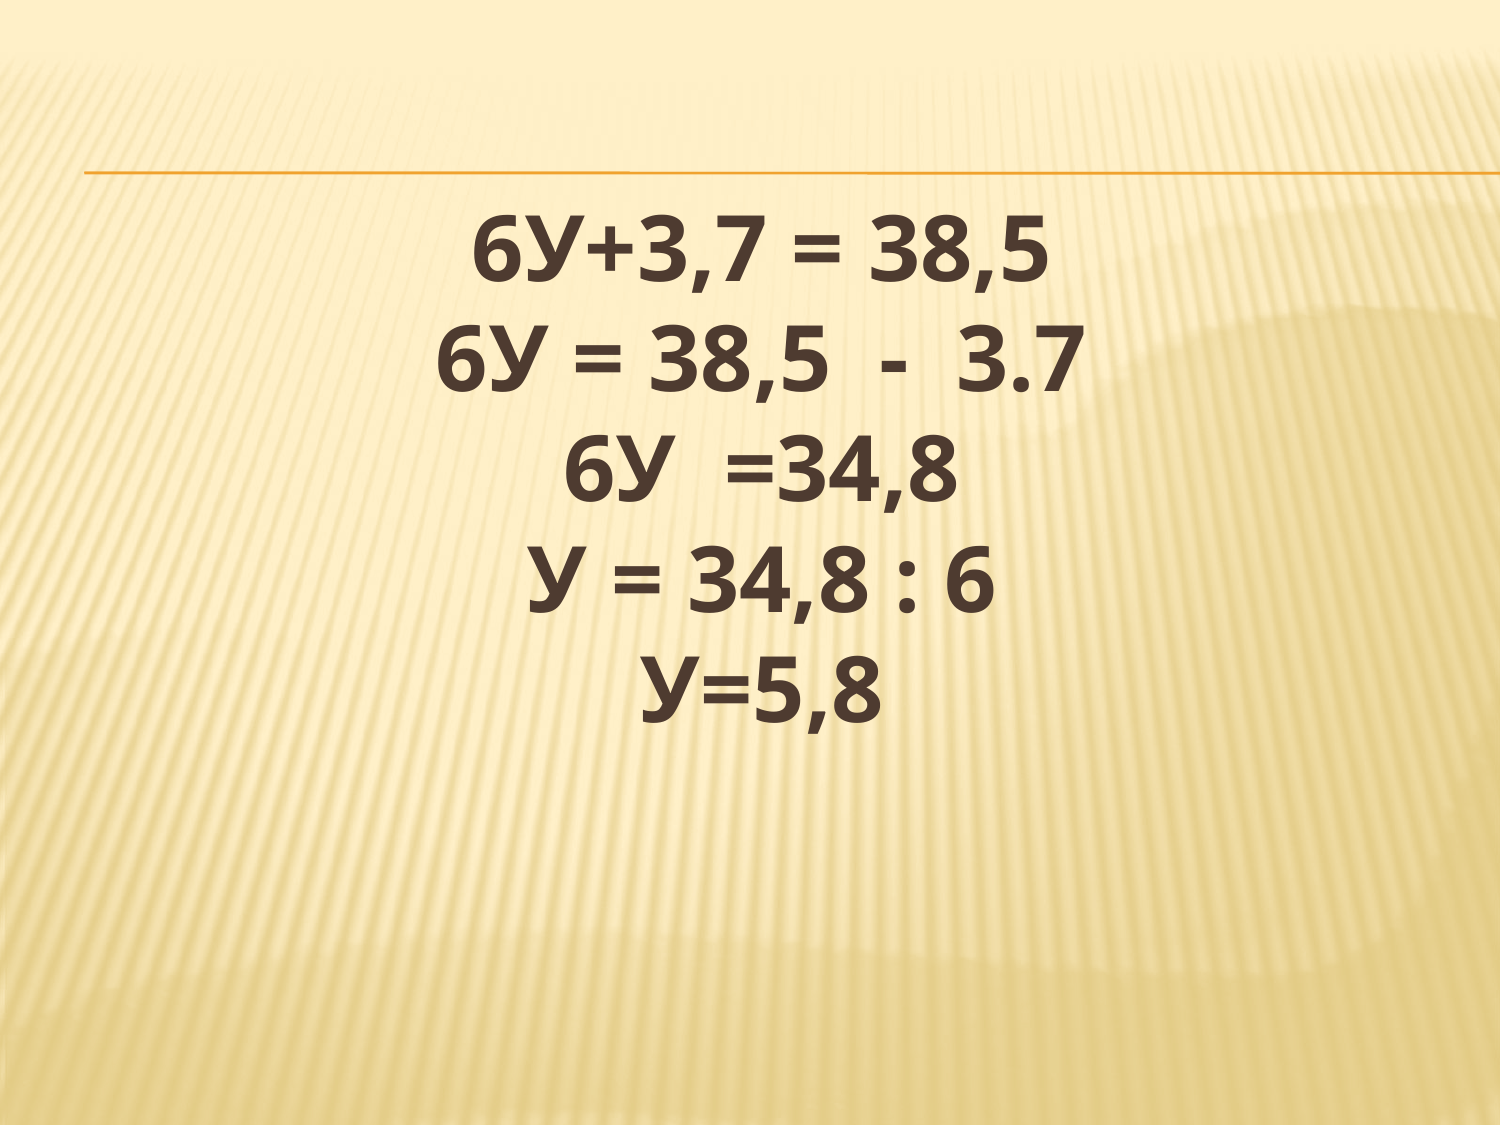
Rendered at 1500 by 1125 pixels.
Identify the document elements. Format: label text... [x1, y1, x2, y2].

title 6у+3,7 = 38,5 6у = 38,5 - 3.7 6у =34,8 у = 34,8 : 6 у=5,8 [49, 75, 1475, 856]
